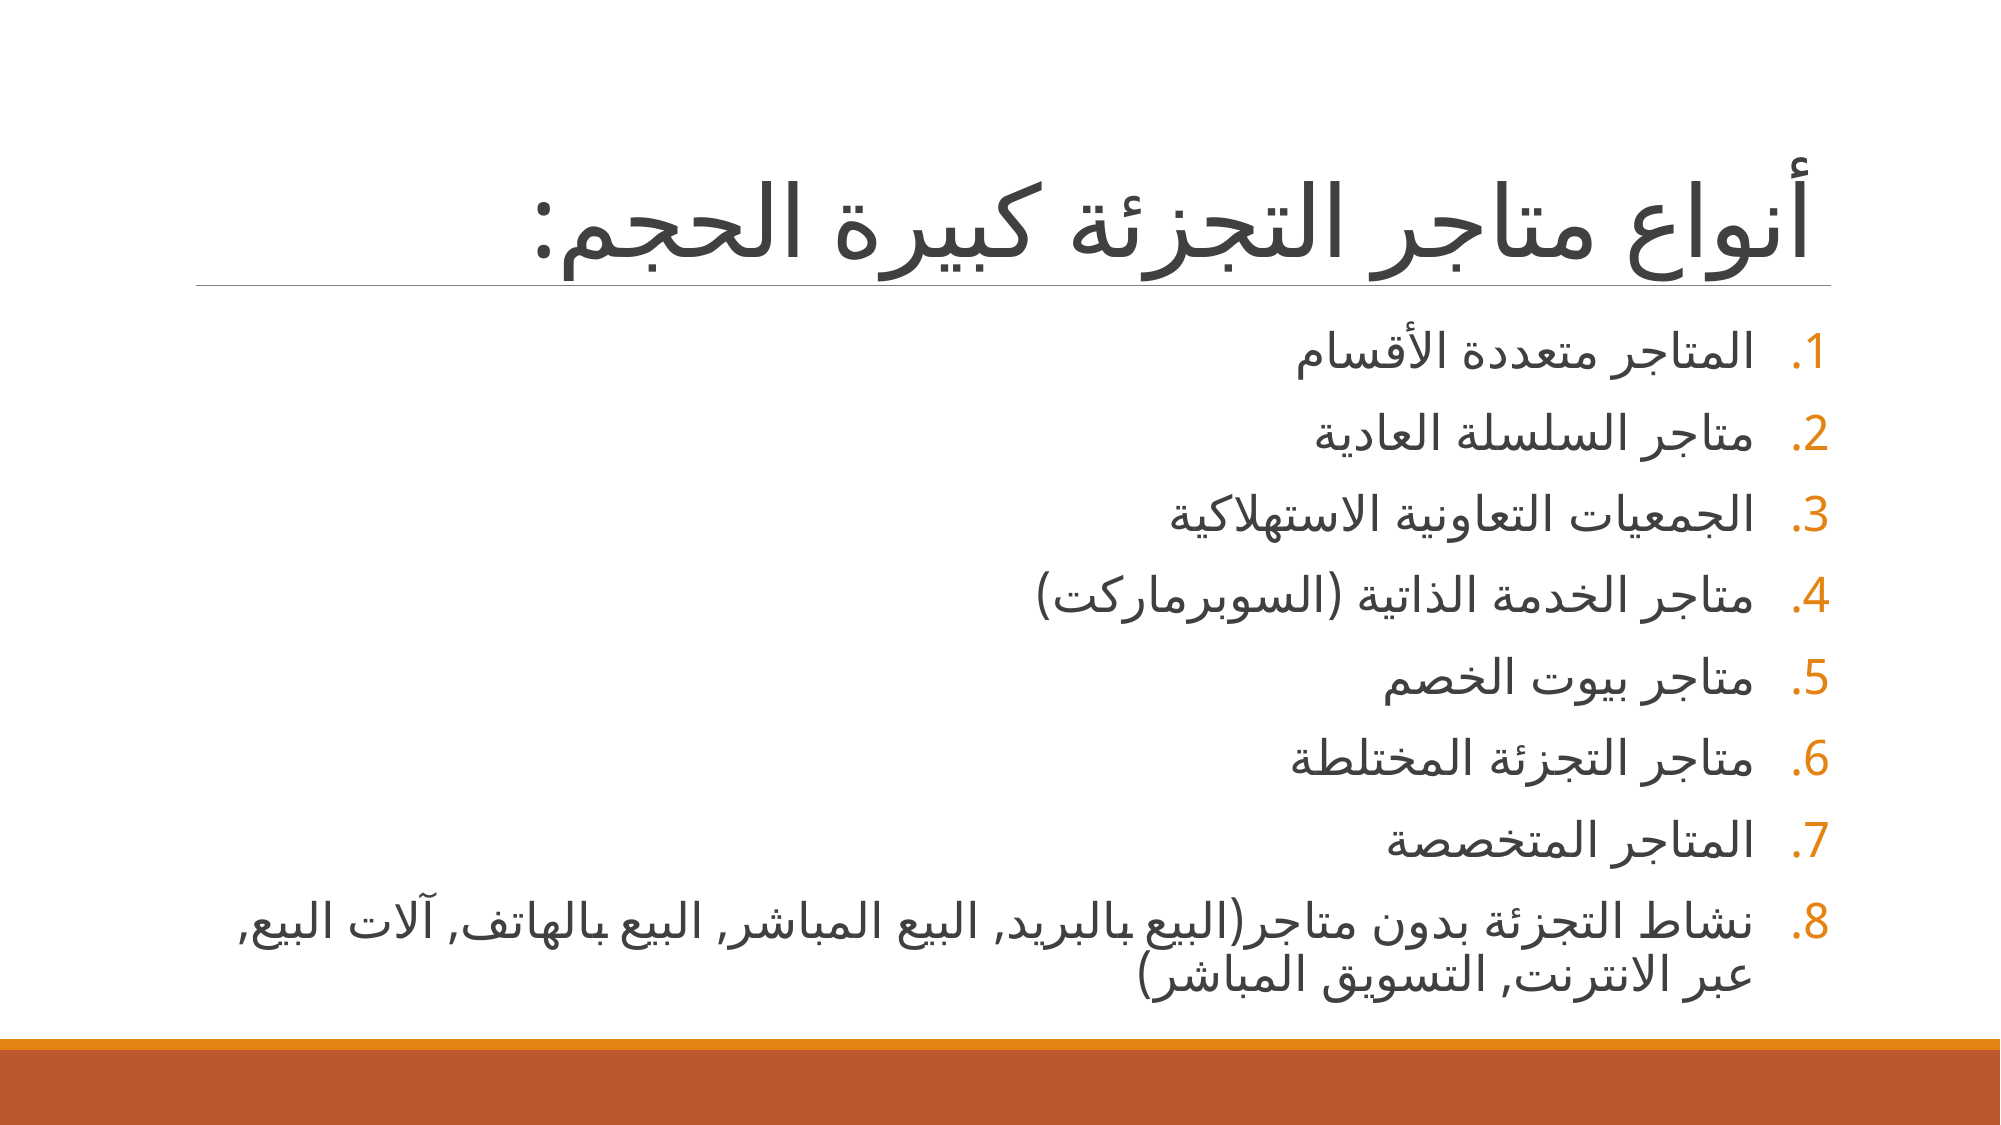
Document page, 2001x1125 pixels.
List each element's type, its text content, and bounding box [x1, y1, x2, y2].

list المتاجر متعددة الأقسام متاجر السلسلة العادية الجمعيات التعاونية الاستهلاكية متاجر الخدمة الذاتية (السوبرماركت) متاجر بيوت الخصم متاجر التجزئة المختلطة المتاجر المتخصصة نشاط التجزئة بدون متاجر(البيع بالبريد, البيع المباشر, البيع بالهاتف, آلات البيع, عبر الانترنت, التسويق المباشر) [180, 318, 1830, 1015]
title أنواع متاجر التجزئة كبيرة الحجم: [180, 47, 1830, 285]
